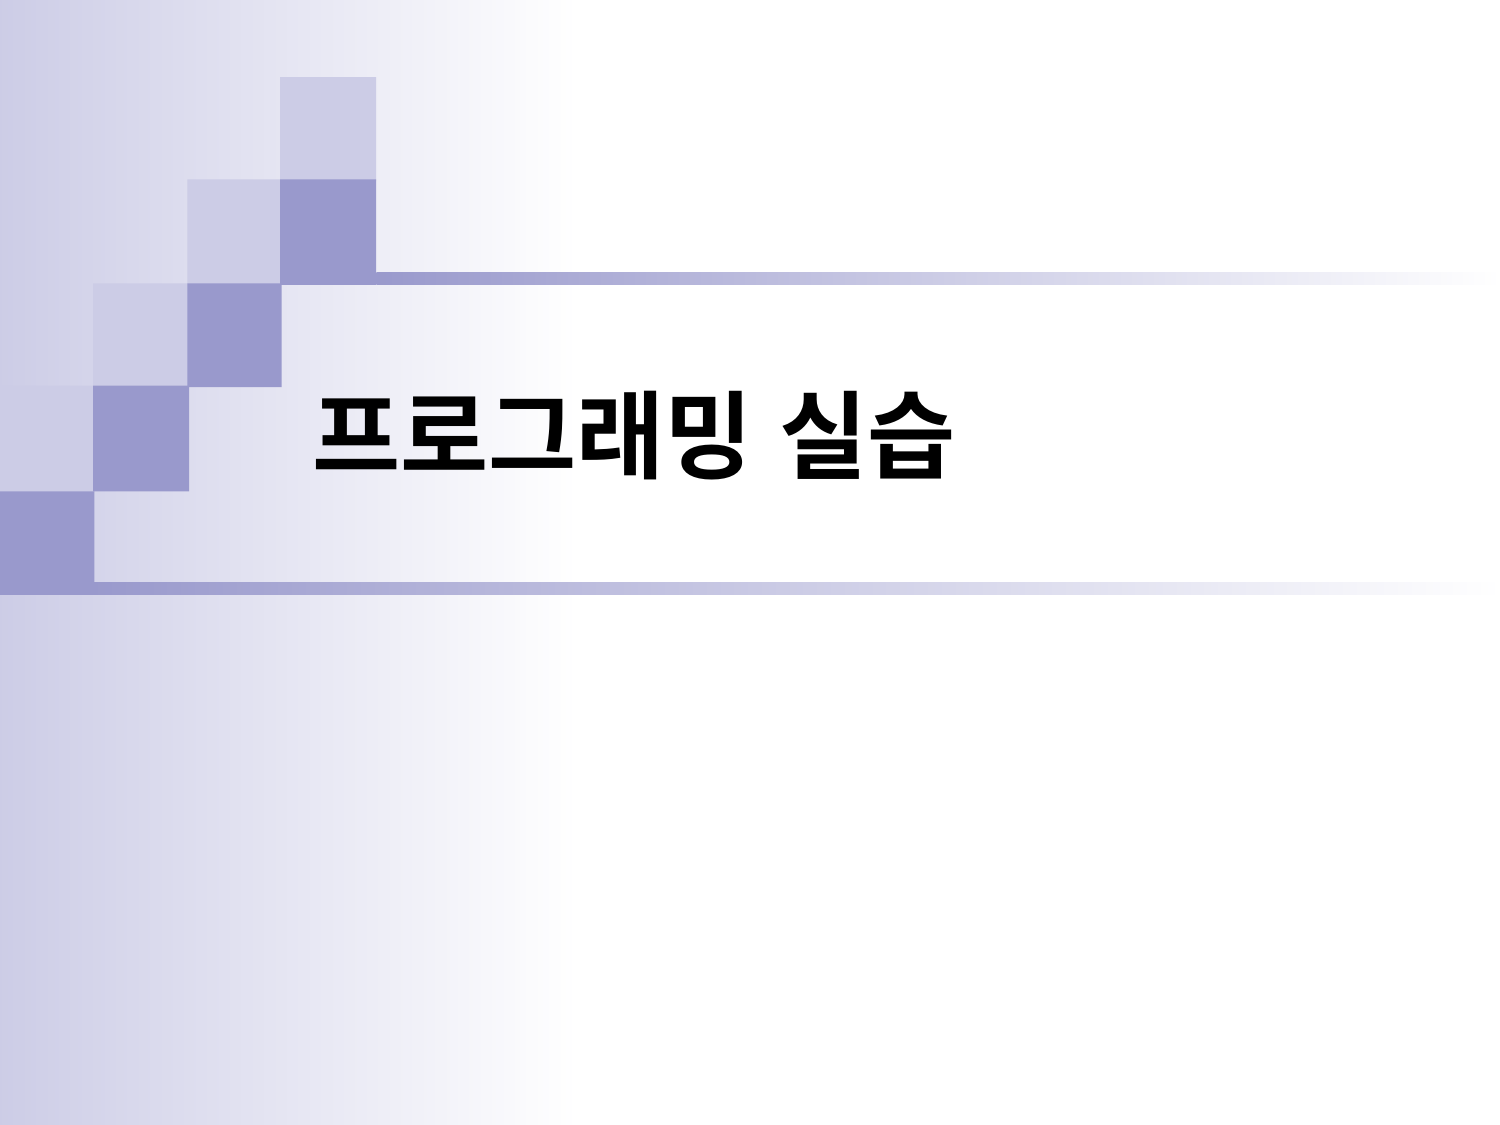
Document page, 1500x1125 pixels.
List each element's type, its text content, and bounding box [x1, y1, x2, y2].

text_box 프로그래밍 실습 [297, 291, 1484, 575]
